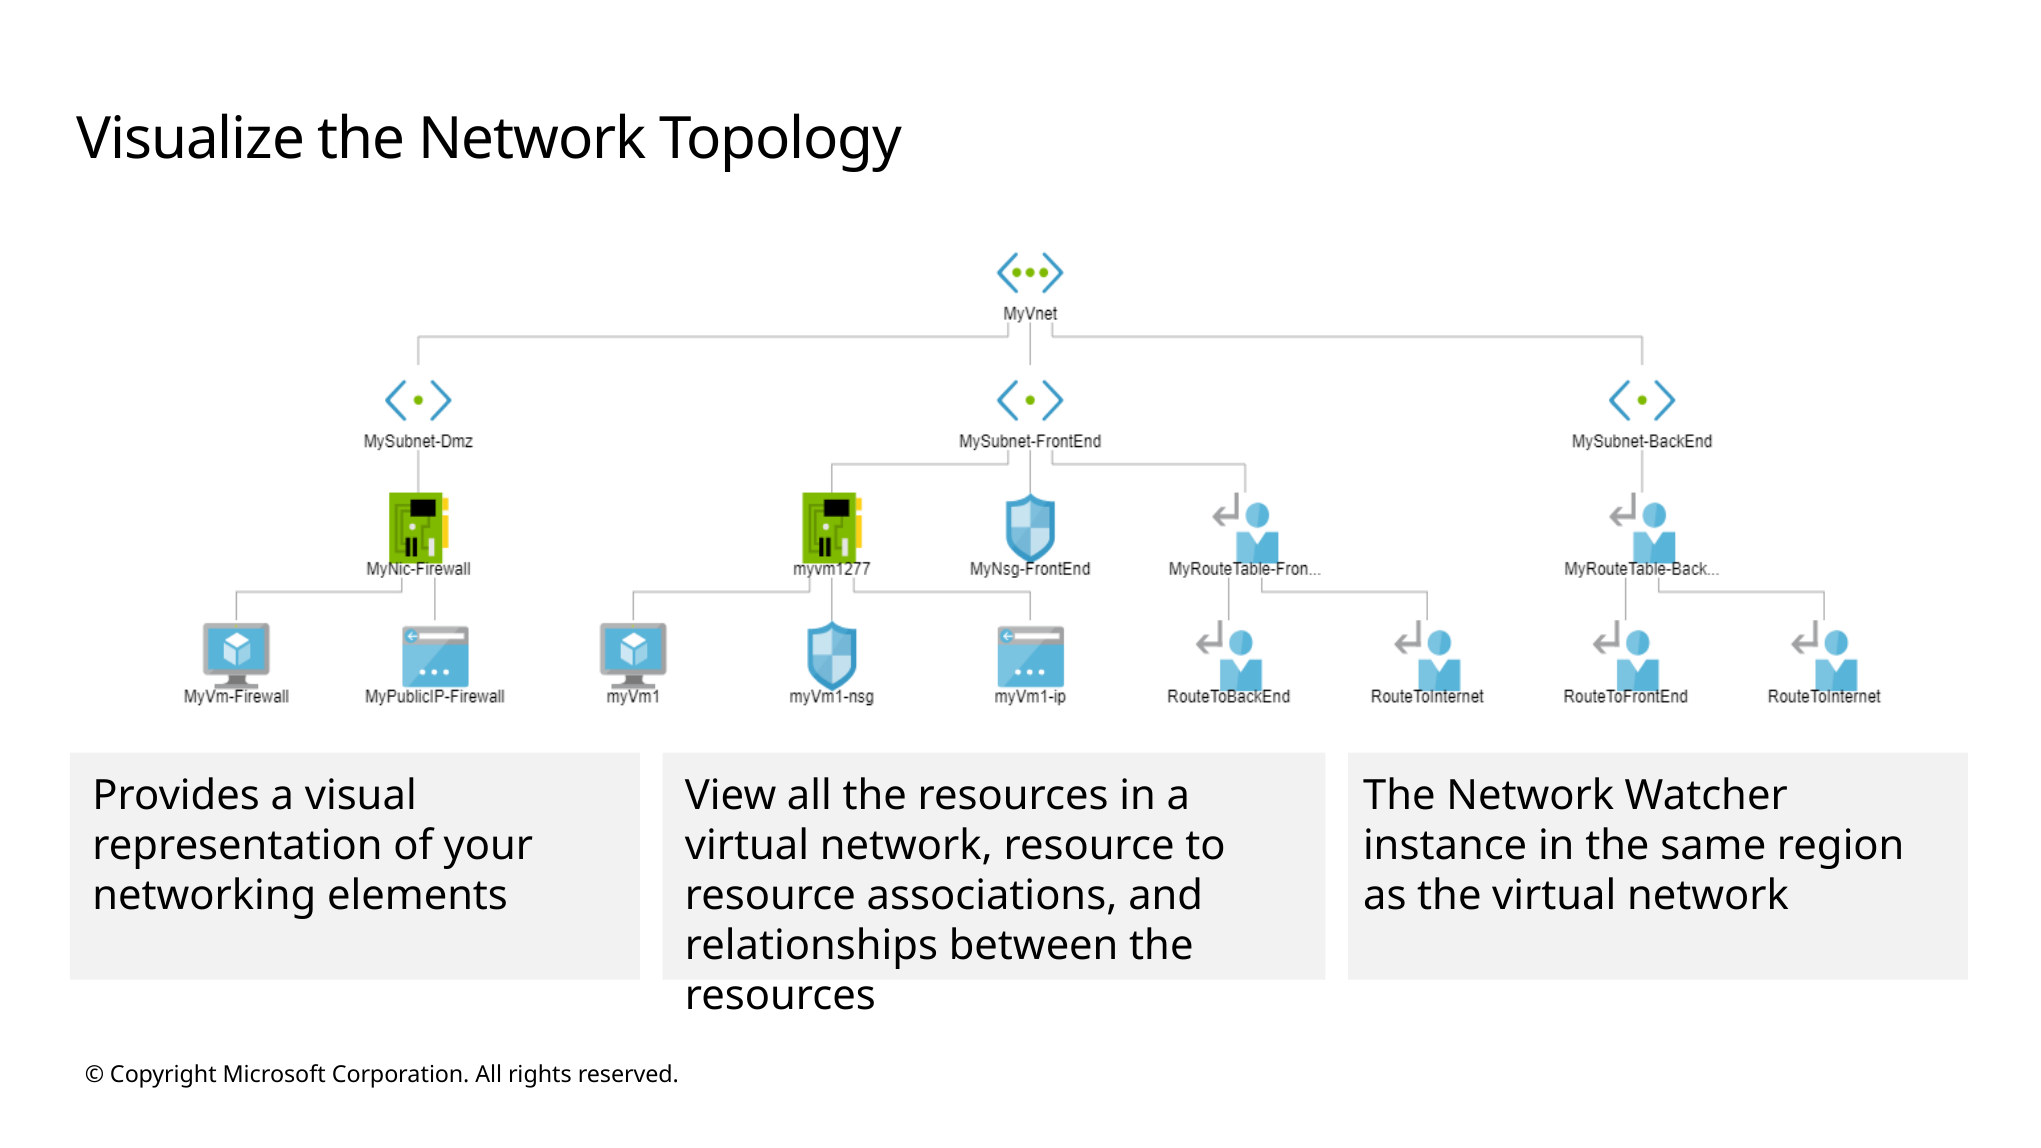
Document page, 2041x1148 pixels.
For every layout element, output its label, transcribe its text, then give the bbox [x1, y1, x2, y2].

text_box Provides a visual representation of your networking elements [69, 752, 640, 980]
picture [151, 194, 1885, 726]
text_box View all the resources in a virtual network, resource to resource associations, and relationships between the resources [662, 752, 1326, 980]
title Visualize the Network Topology [76, 93, 1968, 230]
text_box The Network Watcher instance in the same region as the virtual network [1348, 752, 1968, 980]
